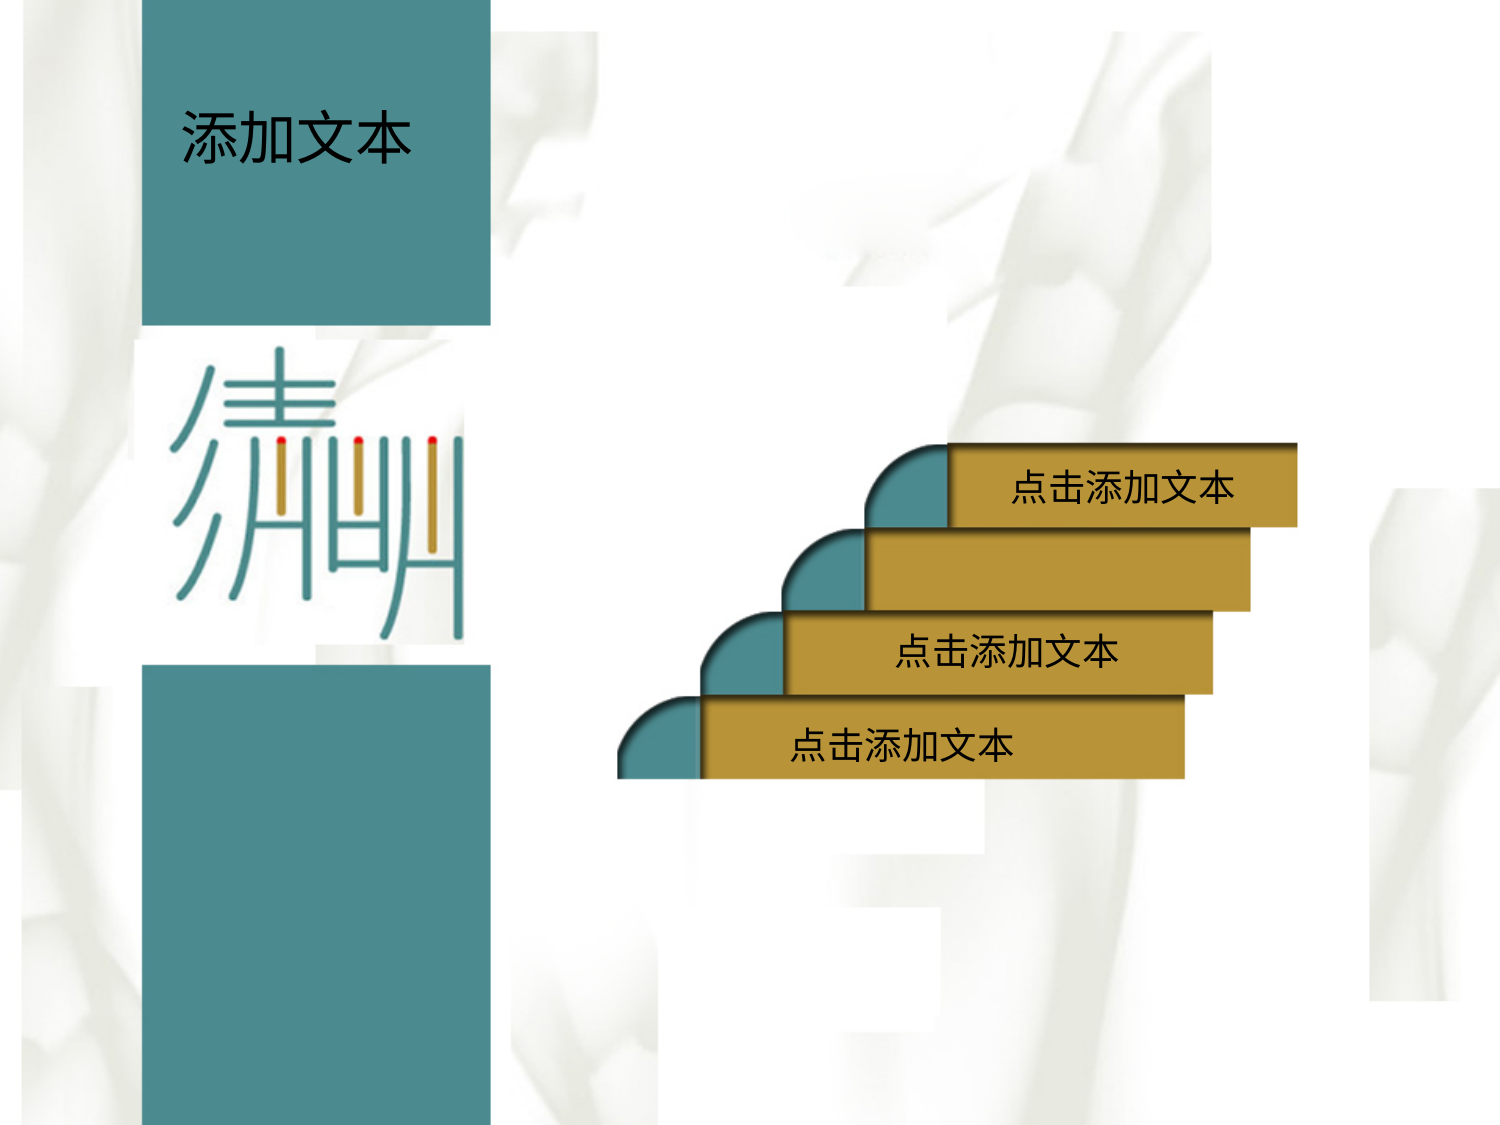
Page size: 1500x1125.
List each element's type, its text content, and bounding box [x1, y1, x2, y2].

picture [0, 0, 1500, 1125]
text_box 添加文本 [165, 93, 429, 179]
text_box 点击添加文本 [996, 456, 1289, 517]
text_box 点击添加文本 [880, 621, 1135, 681]
text_box 点击添加文本 [774, 714, 1030, 775]
